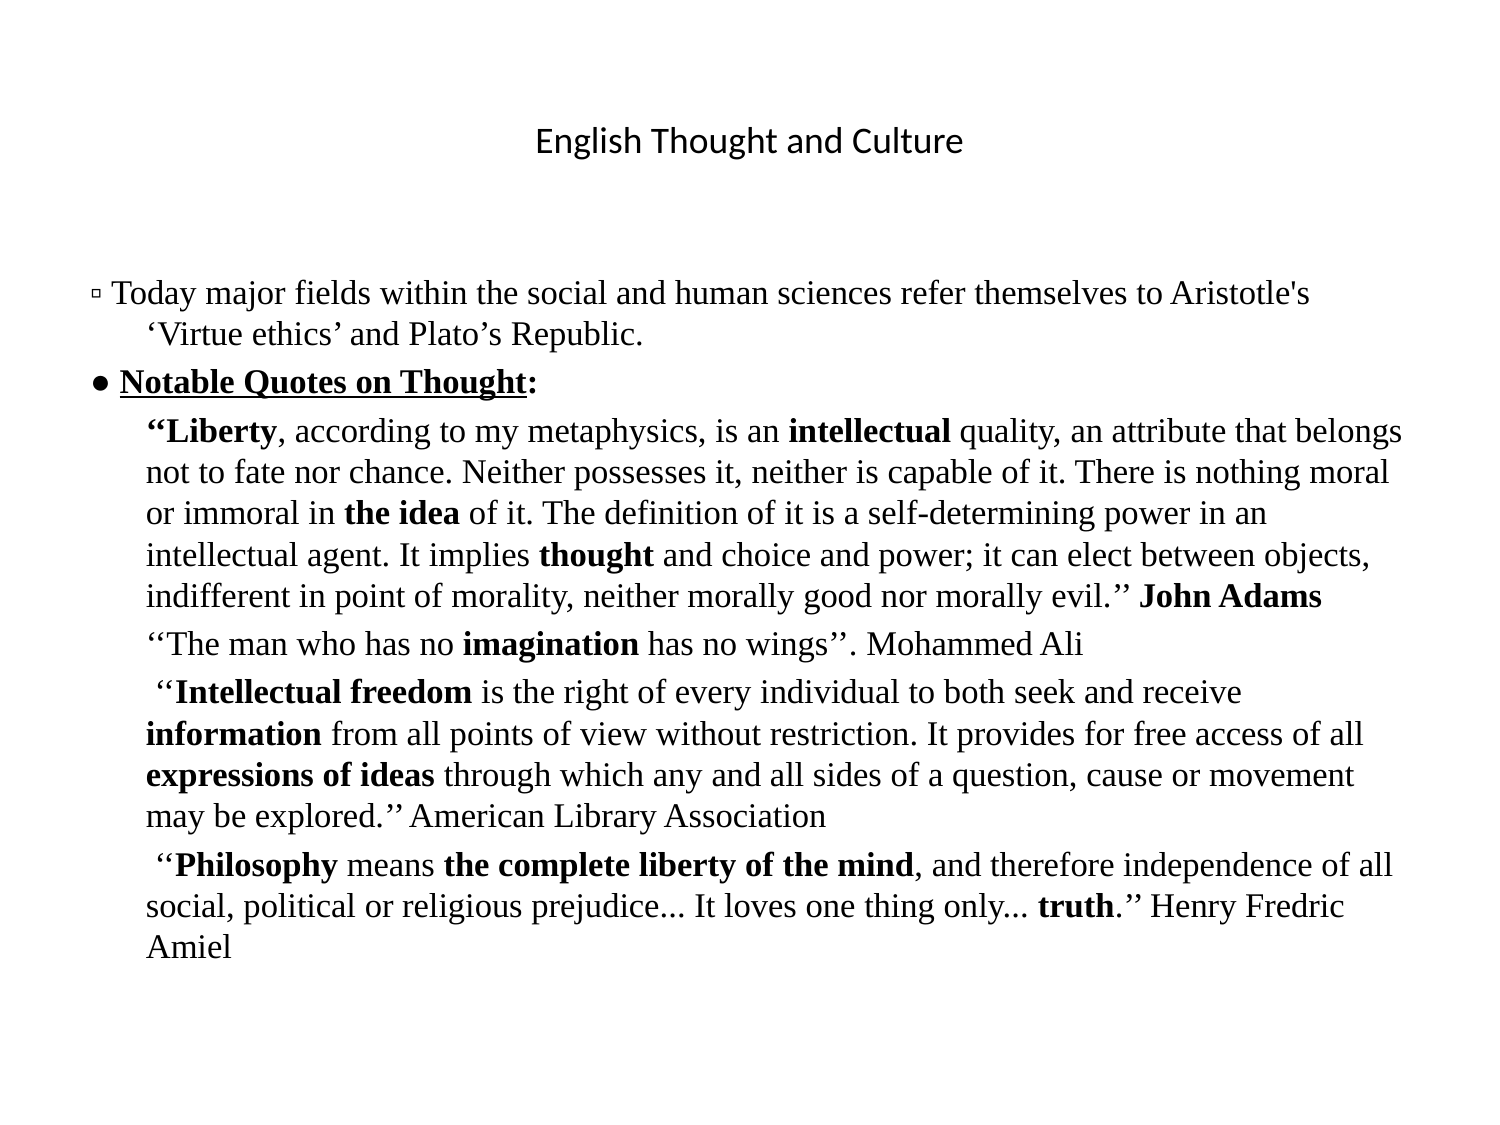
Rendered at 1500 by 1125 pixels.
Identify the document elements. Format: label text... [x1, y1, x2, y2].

title English Thought and Culture [75, 45, 1425, 233]
list ▫ Today major fields within the social and human sciences refer themselves to Aristotle's ‘Virtue ethics’ and Plato’s Republic. ● Notable Quotes on Thought: ‘‘Liberty, according to my metaphysics, is an intellectual quality, an attribute that belongs not to fate nor chance. Neither possesses it, neither is capable of it. There is nothing moral or immoral in the idea of it. The definition of it is a self-determining power in an intellectual agent. It implies thought and choice and power; it can elect between objects, indifferent in point of morality, neither morally good nor morally evil.’’ John Adams ‘‘The man who has no imagination has no wings’’. Mohammed Ali ‘‘Intellectual freedom is the right of every individual to both seek and receive information from all points of view without restriction. It provides for free access of all expressions of ideas through which any and all sides of a question, cause or movement may be explored.’’ American Library Association ‘‘Philosophy means the complete liberty of the mind, and therefore independence of all social, political or religious prejudice... It loves one thing only... truth.’’ Henry Fredric Amiel [75, 262, 1425, 1005]
